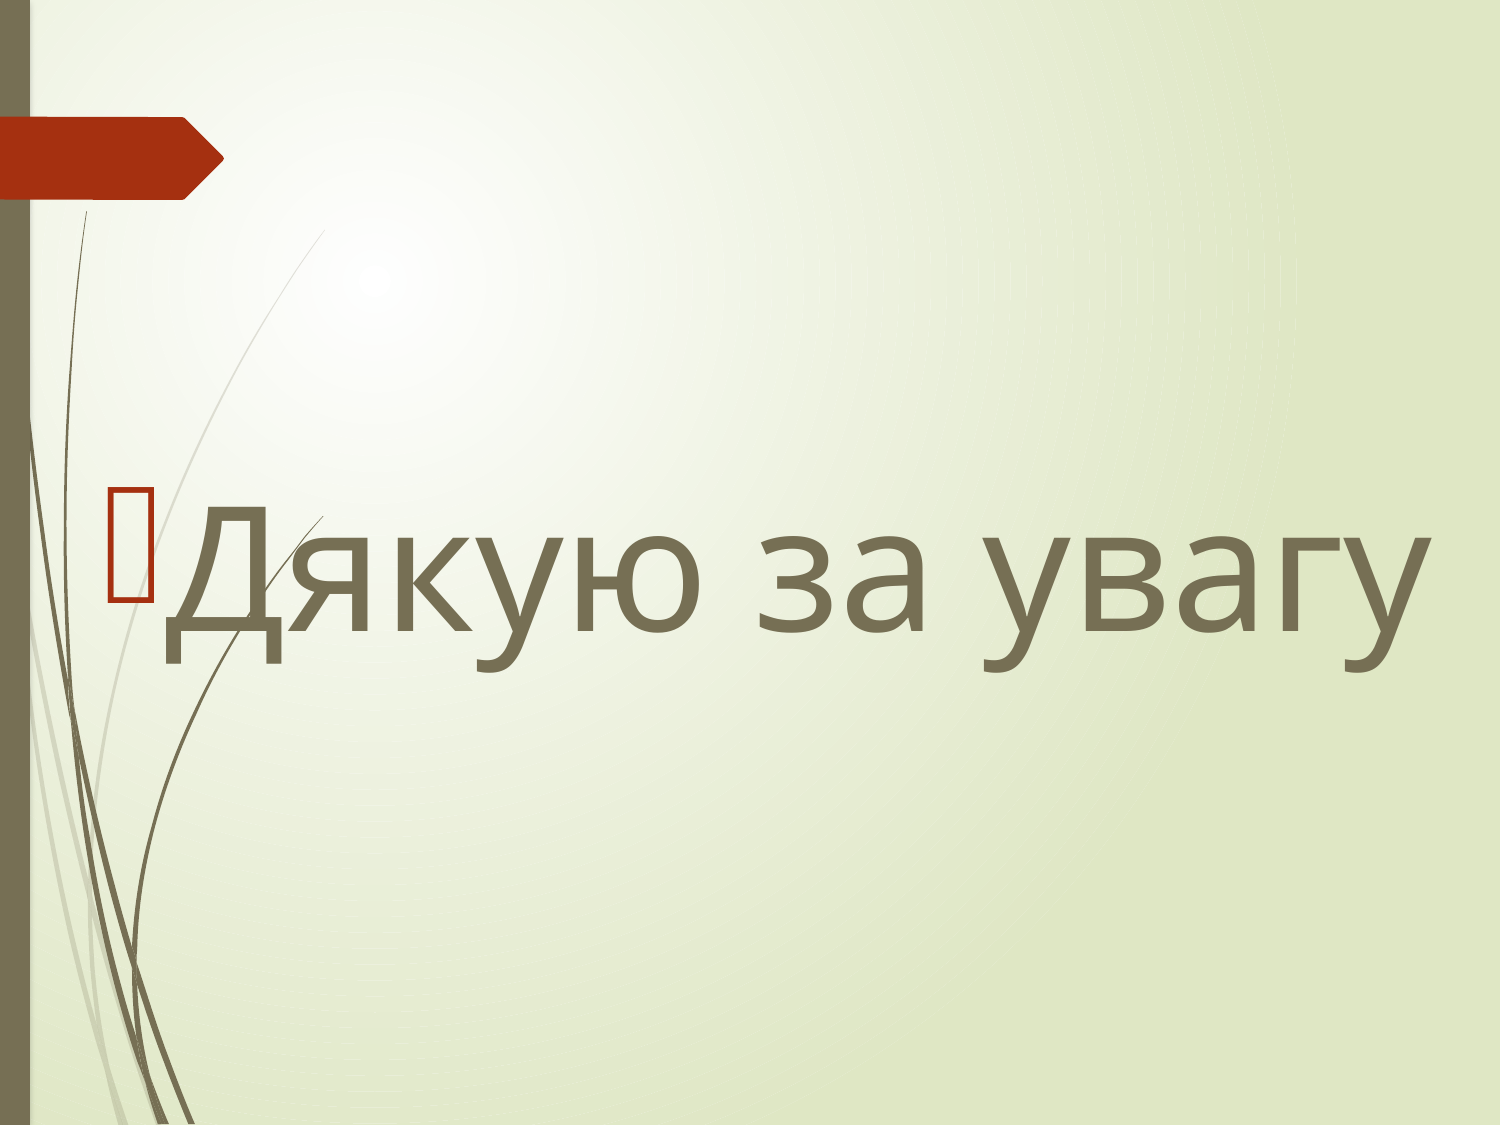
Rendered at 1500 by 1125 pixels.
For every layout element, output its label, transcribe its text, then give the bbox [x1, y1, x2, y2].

list Дякую за увагу [87, 450, 1459, 693]
